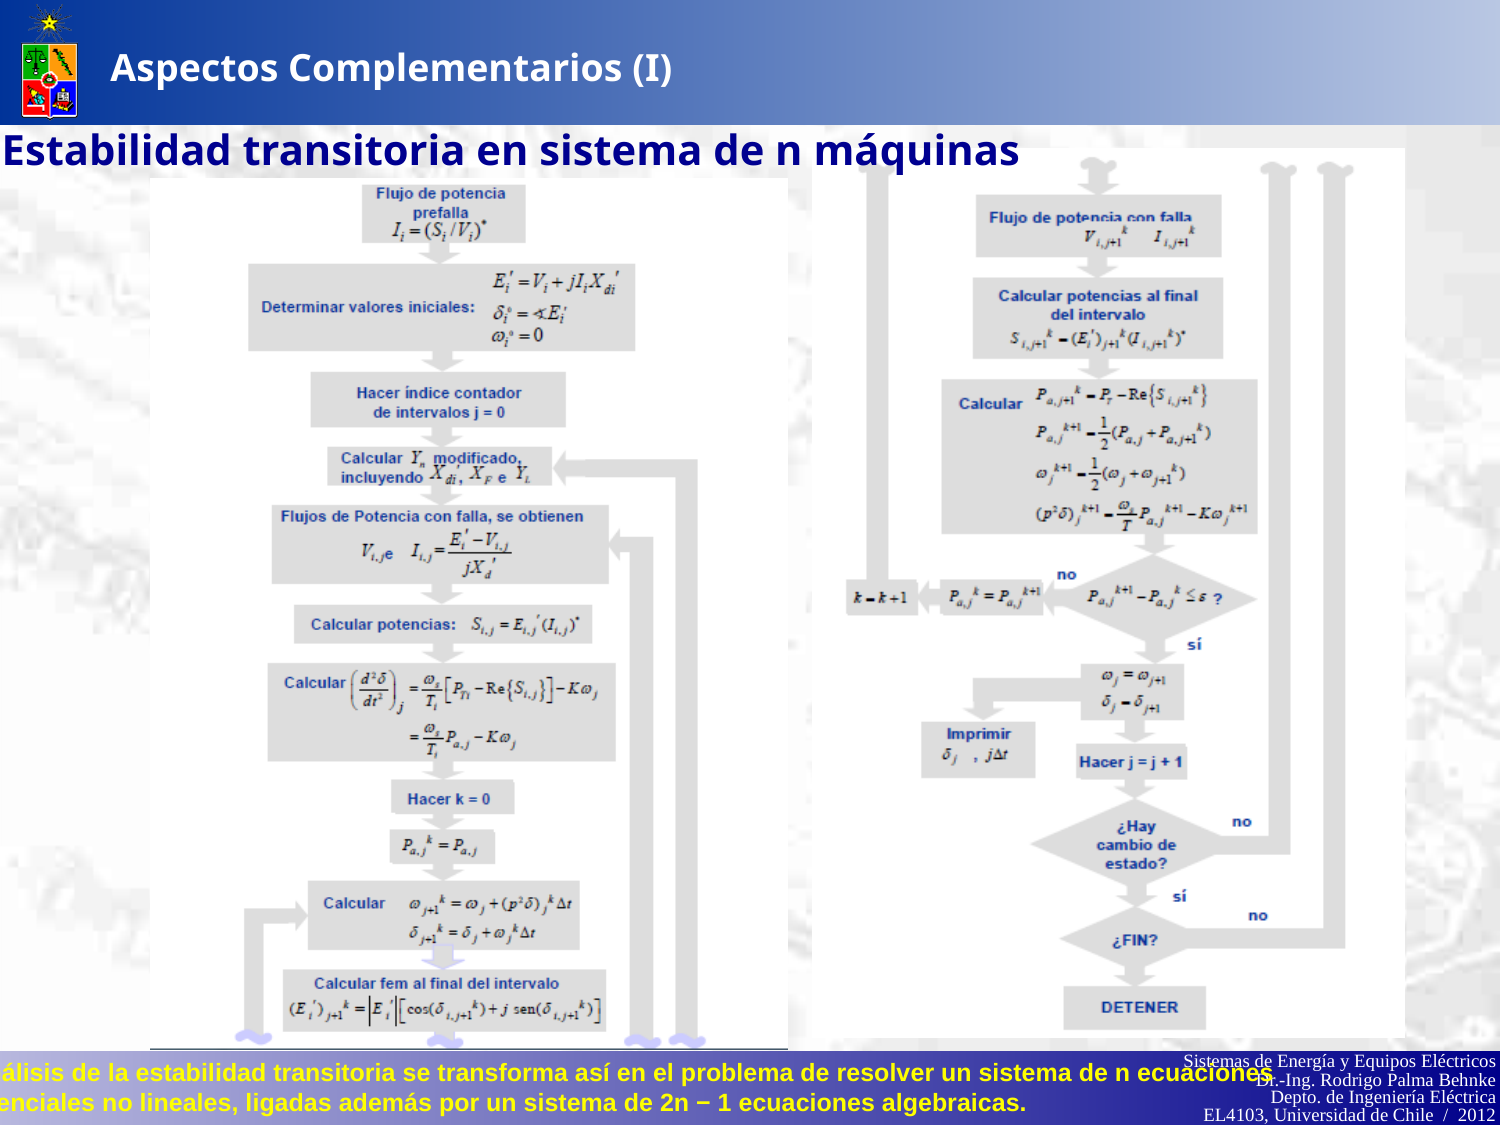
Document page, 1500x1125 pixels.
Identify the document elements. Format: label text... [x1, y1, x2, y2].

text_box El análisis de la estabilidad transitoria se transforma así en el problema de resolver un sistema de n ecuaciones diferenciales no lineales, ligadas además por un sistema de 2n − 1 ecuaciones algebraicas. [0, 1049, 1292, 1124]
picture [10, 0, 89, 124]
text_box Aspectos Complementarios (I) [95, 36, 1365, 97]
picture [0, 125, 1500, 1051]
text_box Estabilidad transitoria en sistema de n máquinas [0, 125, 1036, 217]
